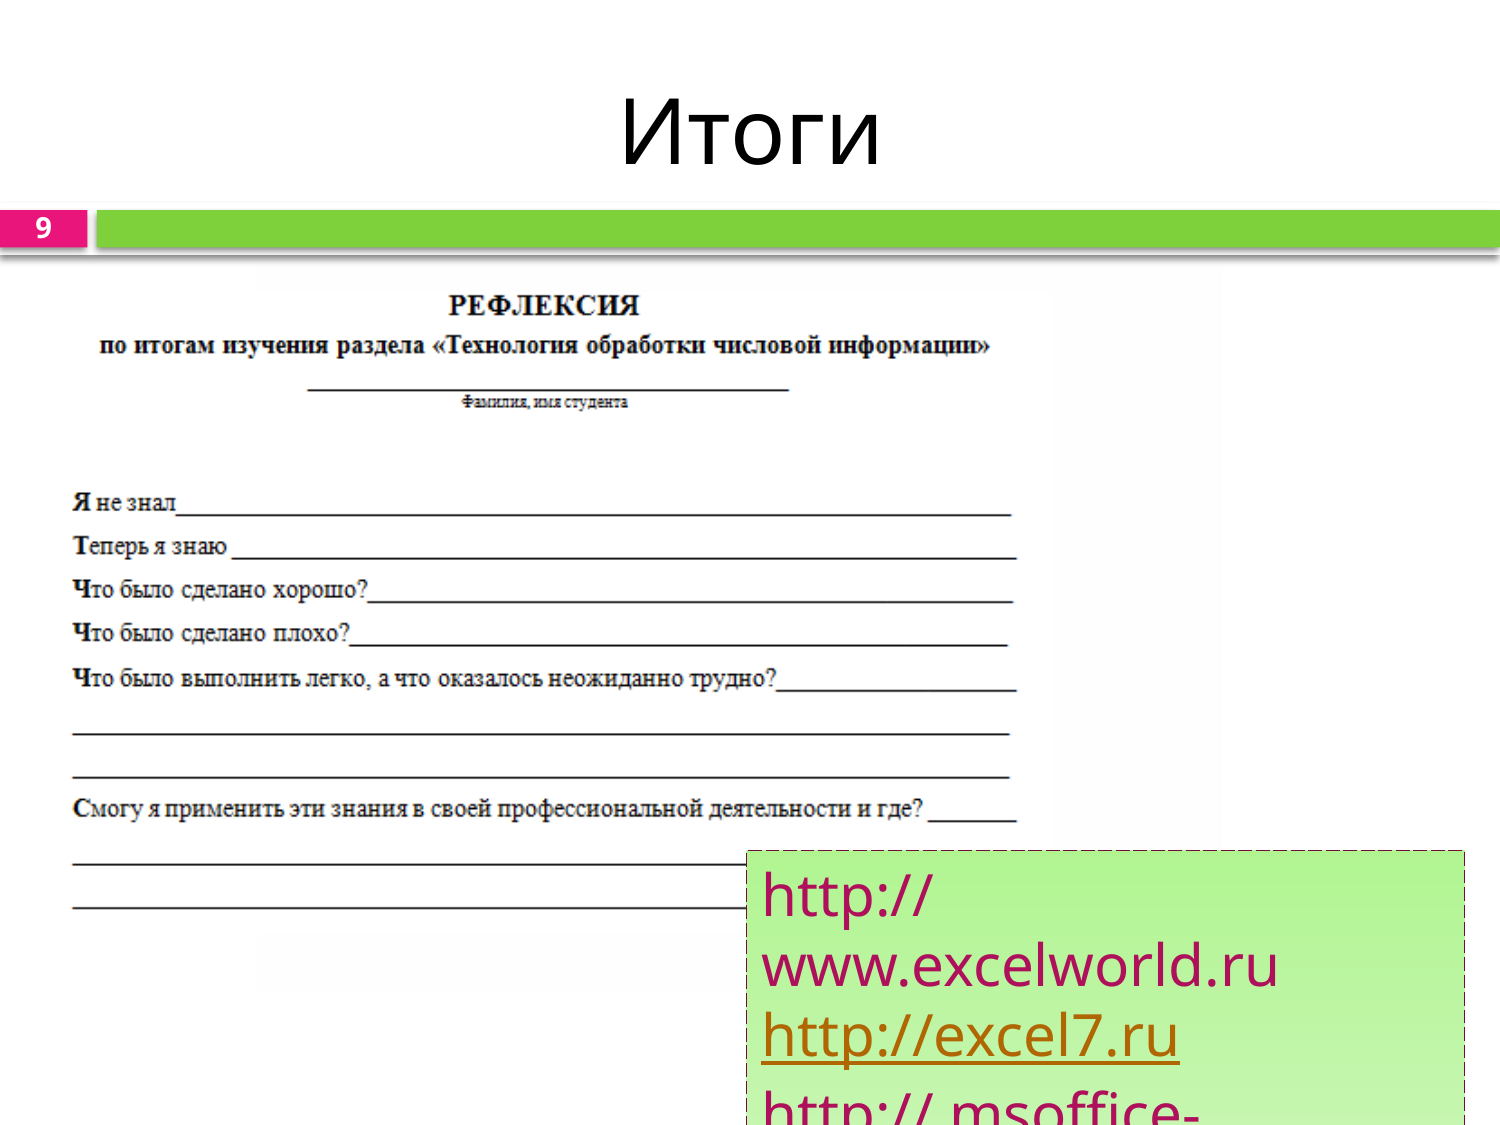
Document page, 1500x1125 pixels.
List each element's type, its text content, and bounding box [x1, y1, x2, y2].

picture [34, 269, 1221, 993]
slide_number 9 [0, 208, 88, 249]
title Итоги [82, 46, 1420, 210]
text_box http://www.excelworld.ru http://excel7.ru http:// msoffice-prowork.com [746, 850, 1465, 1125]
